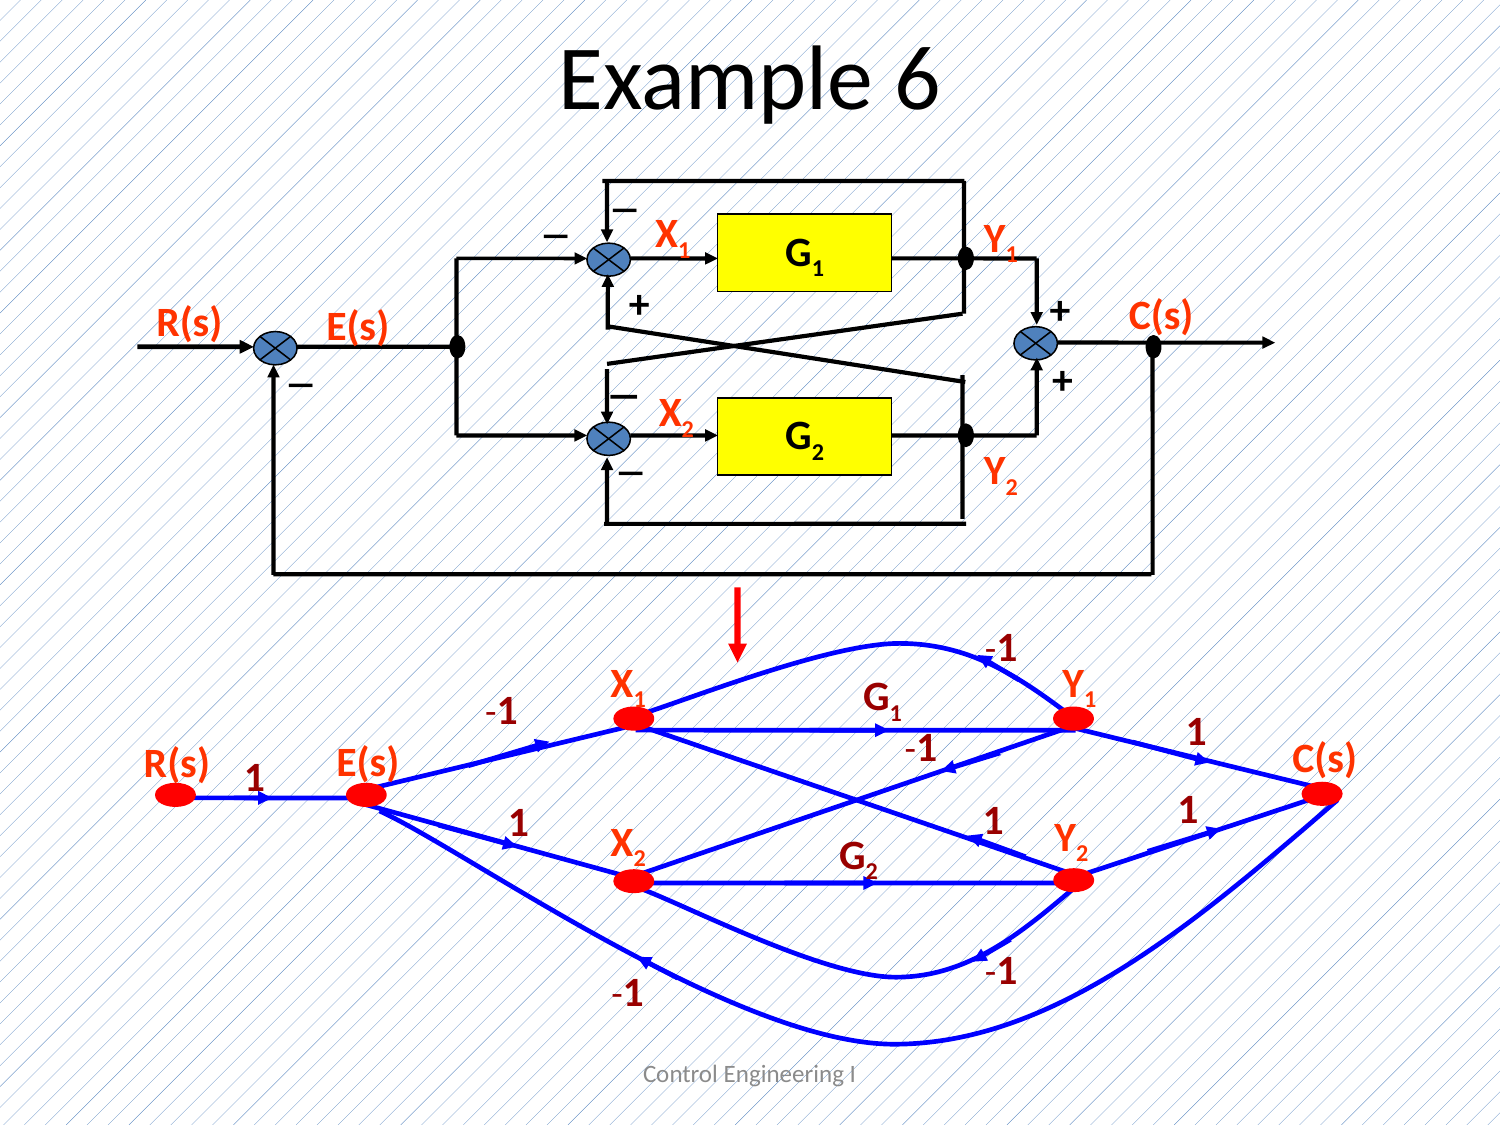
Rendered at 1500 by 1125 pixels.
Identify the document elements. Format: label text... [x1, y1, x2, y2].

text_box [423, 787, 631, 798]
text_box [1079, 774, 1313, 878]
footer Control Engineering I [512, 1055, 988, 1103]
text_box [379, 799, 1338, 1047]
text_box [1047, 647, 1127, 729]
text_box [680, 661, 1042, 723]
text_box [233, 741, 312, 808]
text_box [124, 728, 230, 805]
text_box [316, 727, 420, 805]
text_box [374, 674, 626, 785]
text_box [1039, 801, 1119, 890]
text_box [137, 180, 1276, 576]
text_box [362, 814, 374, 879]
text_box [595, 806, 675, 892]
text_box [637, 894, 1077, 1012]
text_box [1272, 723, 1378, 804]
title Example 6 [75, 7, 1425, 139]
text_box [627, 612, 1079, 659]
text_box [1079, 696, 1326, 773]
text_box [595, 647, 675, 729]
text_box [637, 724, 1076, 876]
